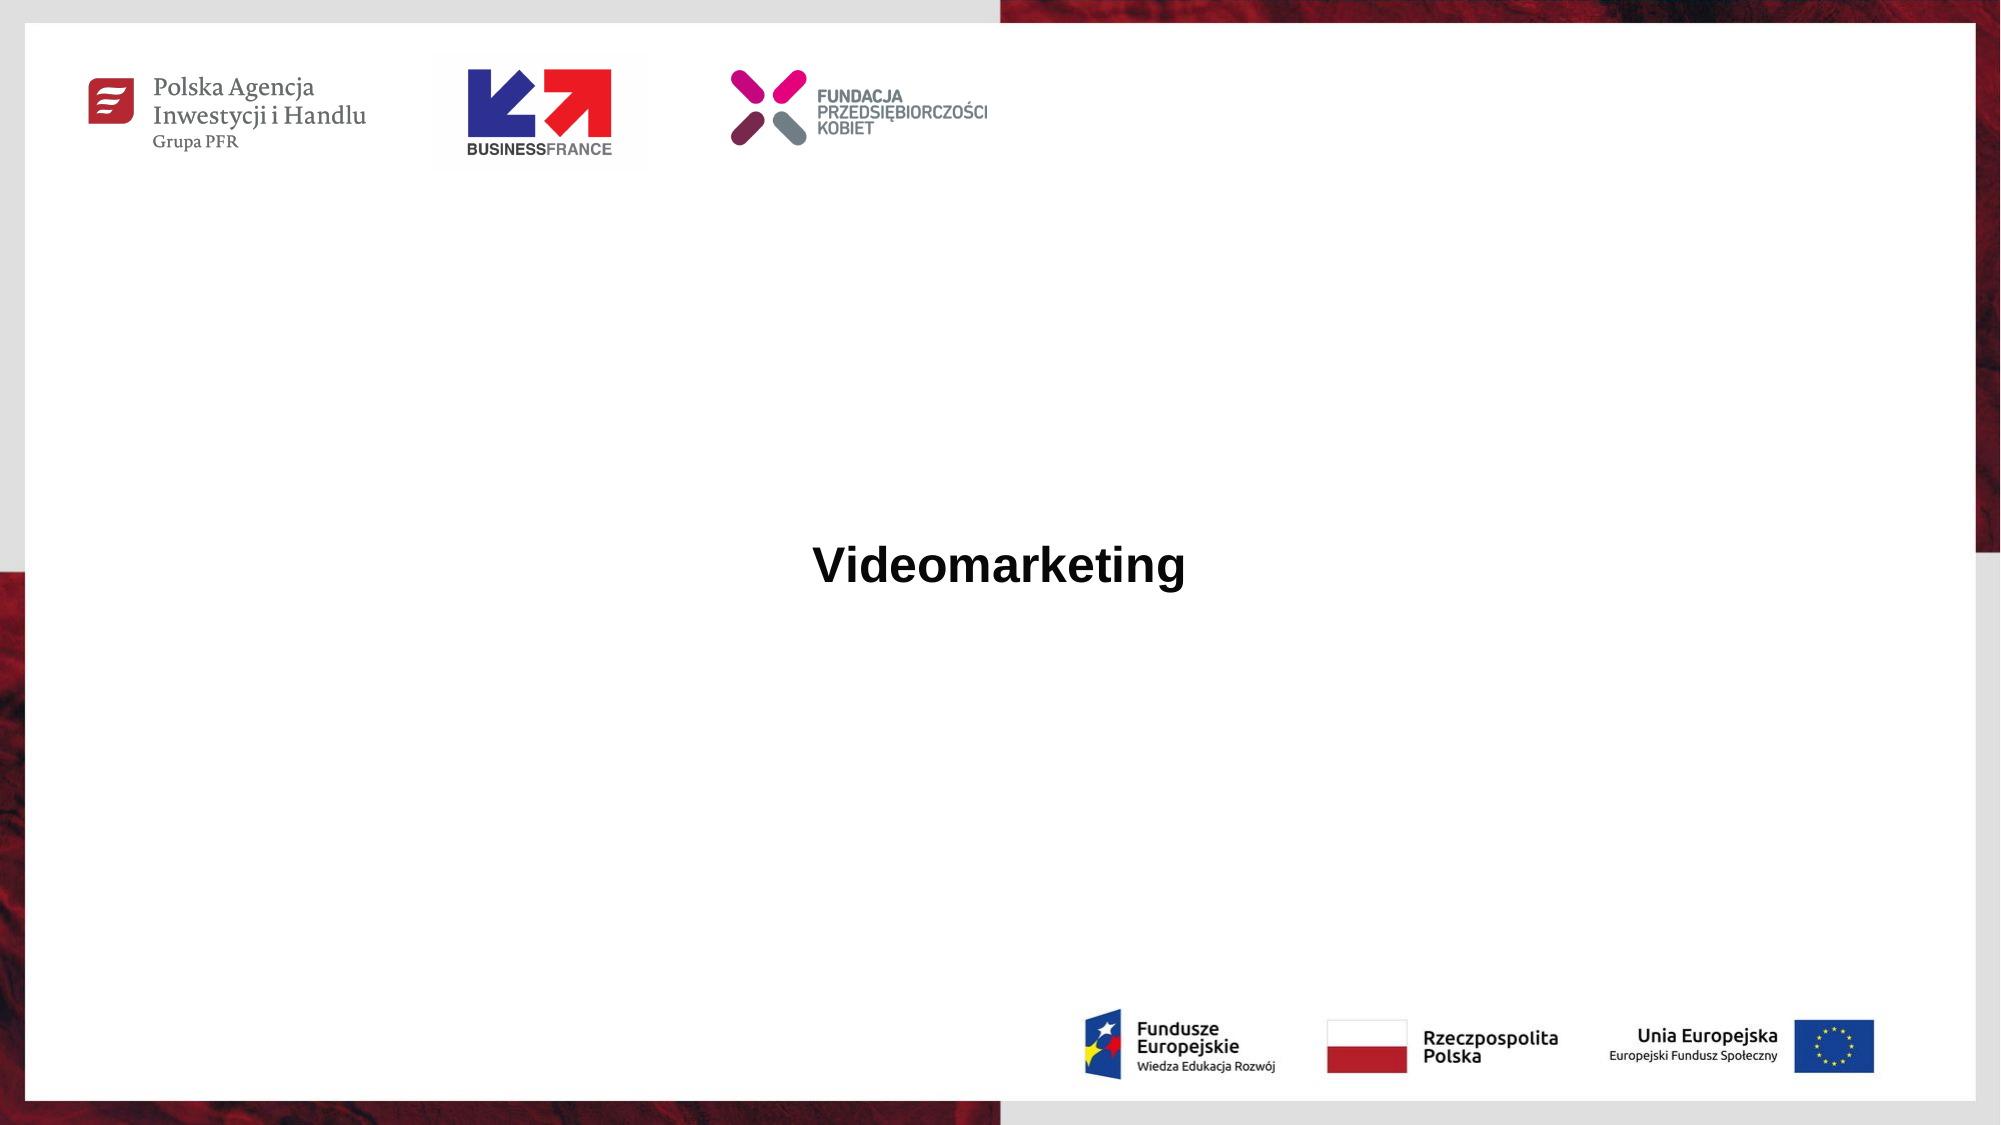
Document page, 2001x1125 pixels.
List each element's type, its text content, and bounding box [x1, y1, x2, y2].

picture [0, 0, 2001, 1125]
text_box Videomarketing [453, 528, 1547, 597]
